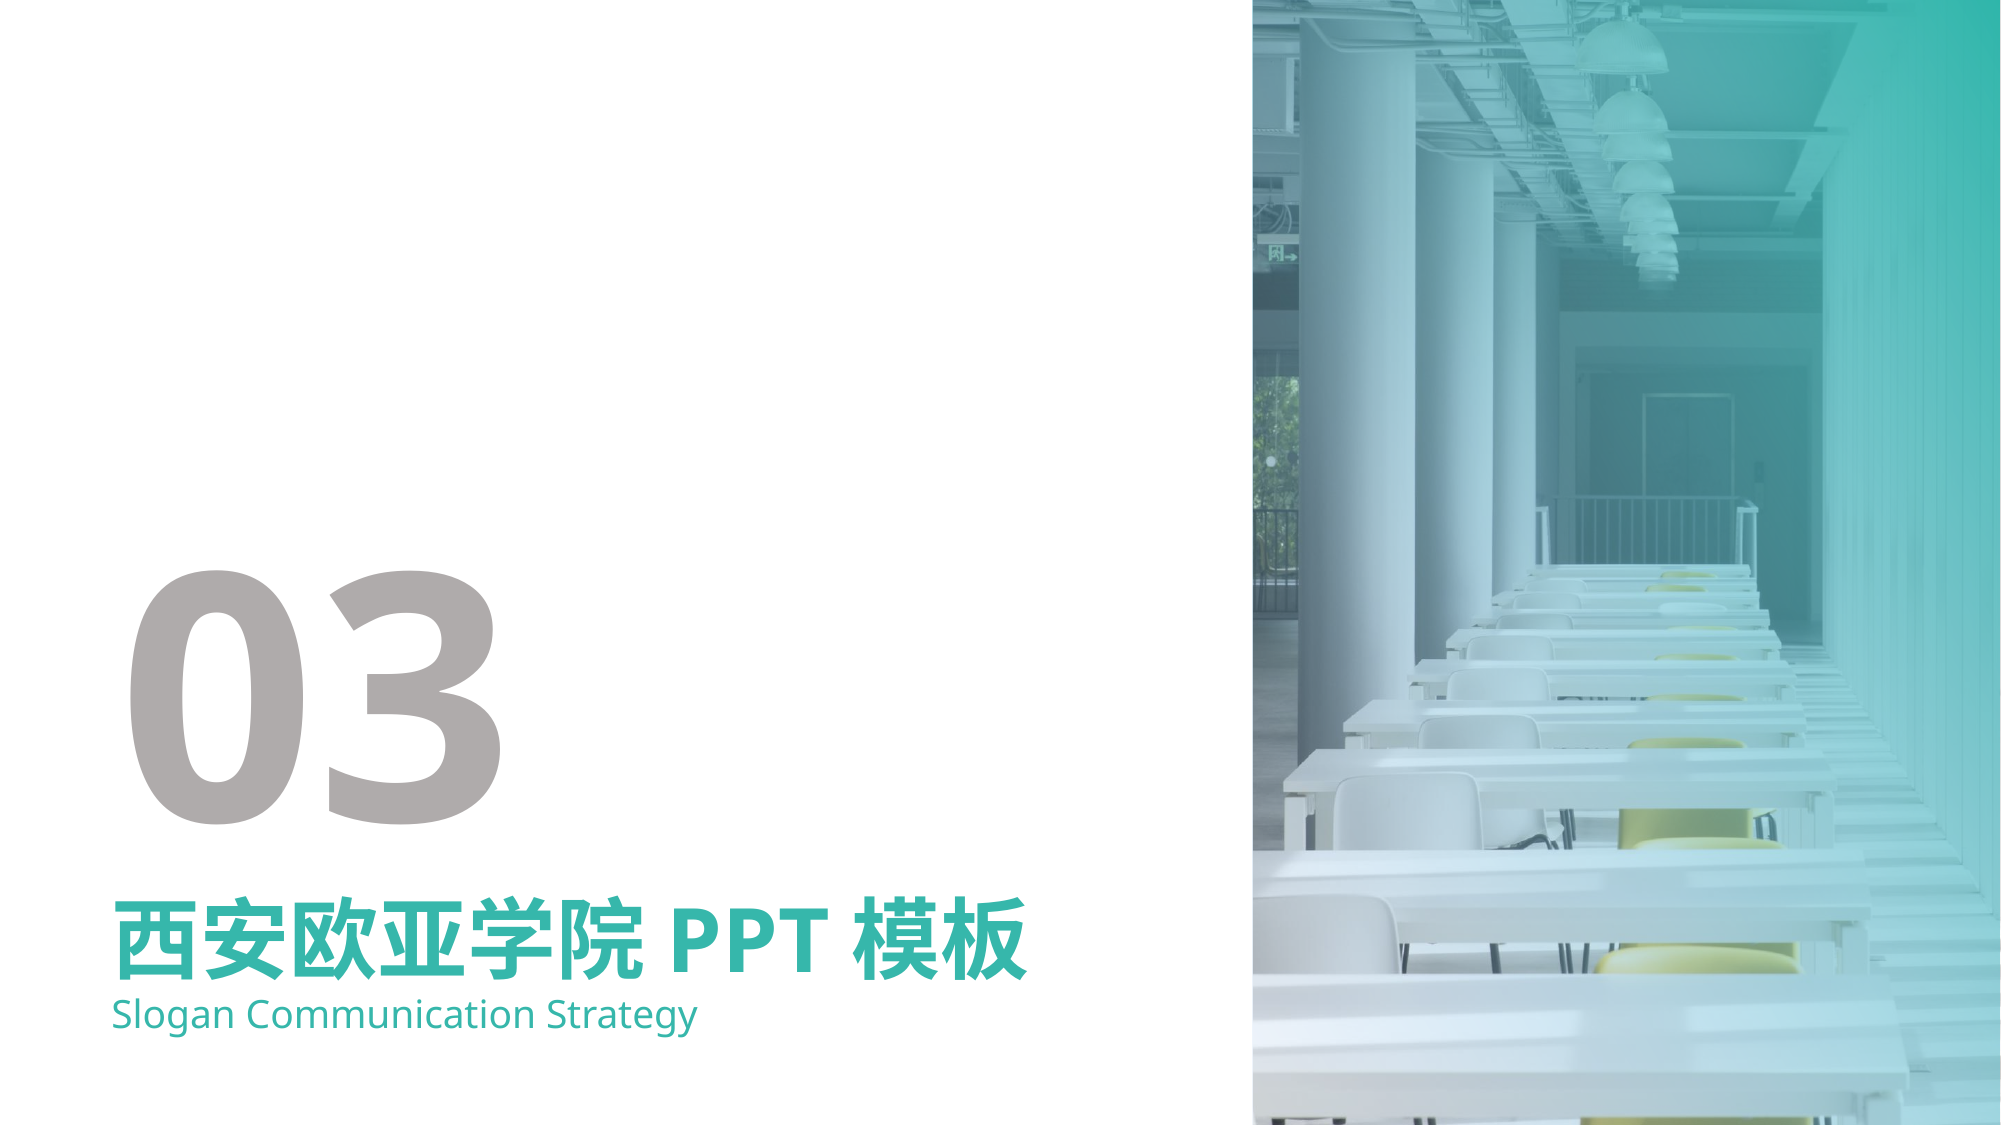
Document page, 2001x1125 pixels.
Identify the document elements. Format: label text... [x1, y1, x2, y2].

text_box 03 [104, 468, 530, 875]
picture [1252, 0, 2001, 1125]
text_box 西安欧亚学院PPT模板 Slogan Communication Strategy [96, 875, 1046, 1044]
